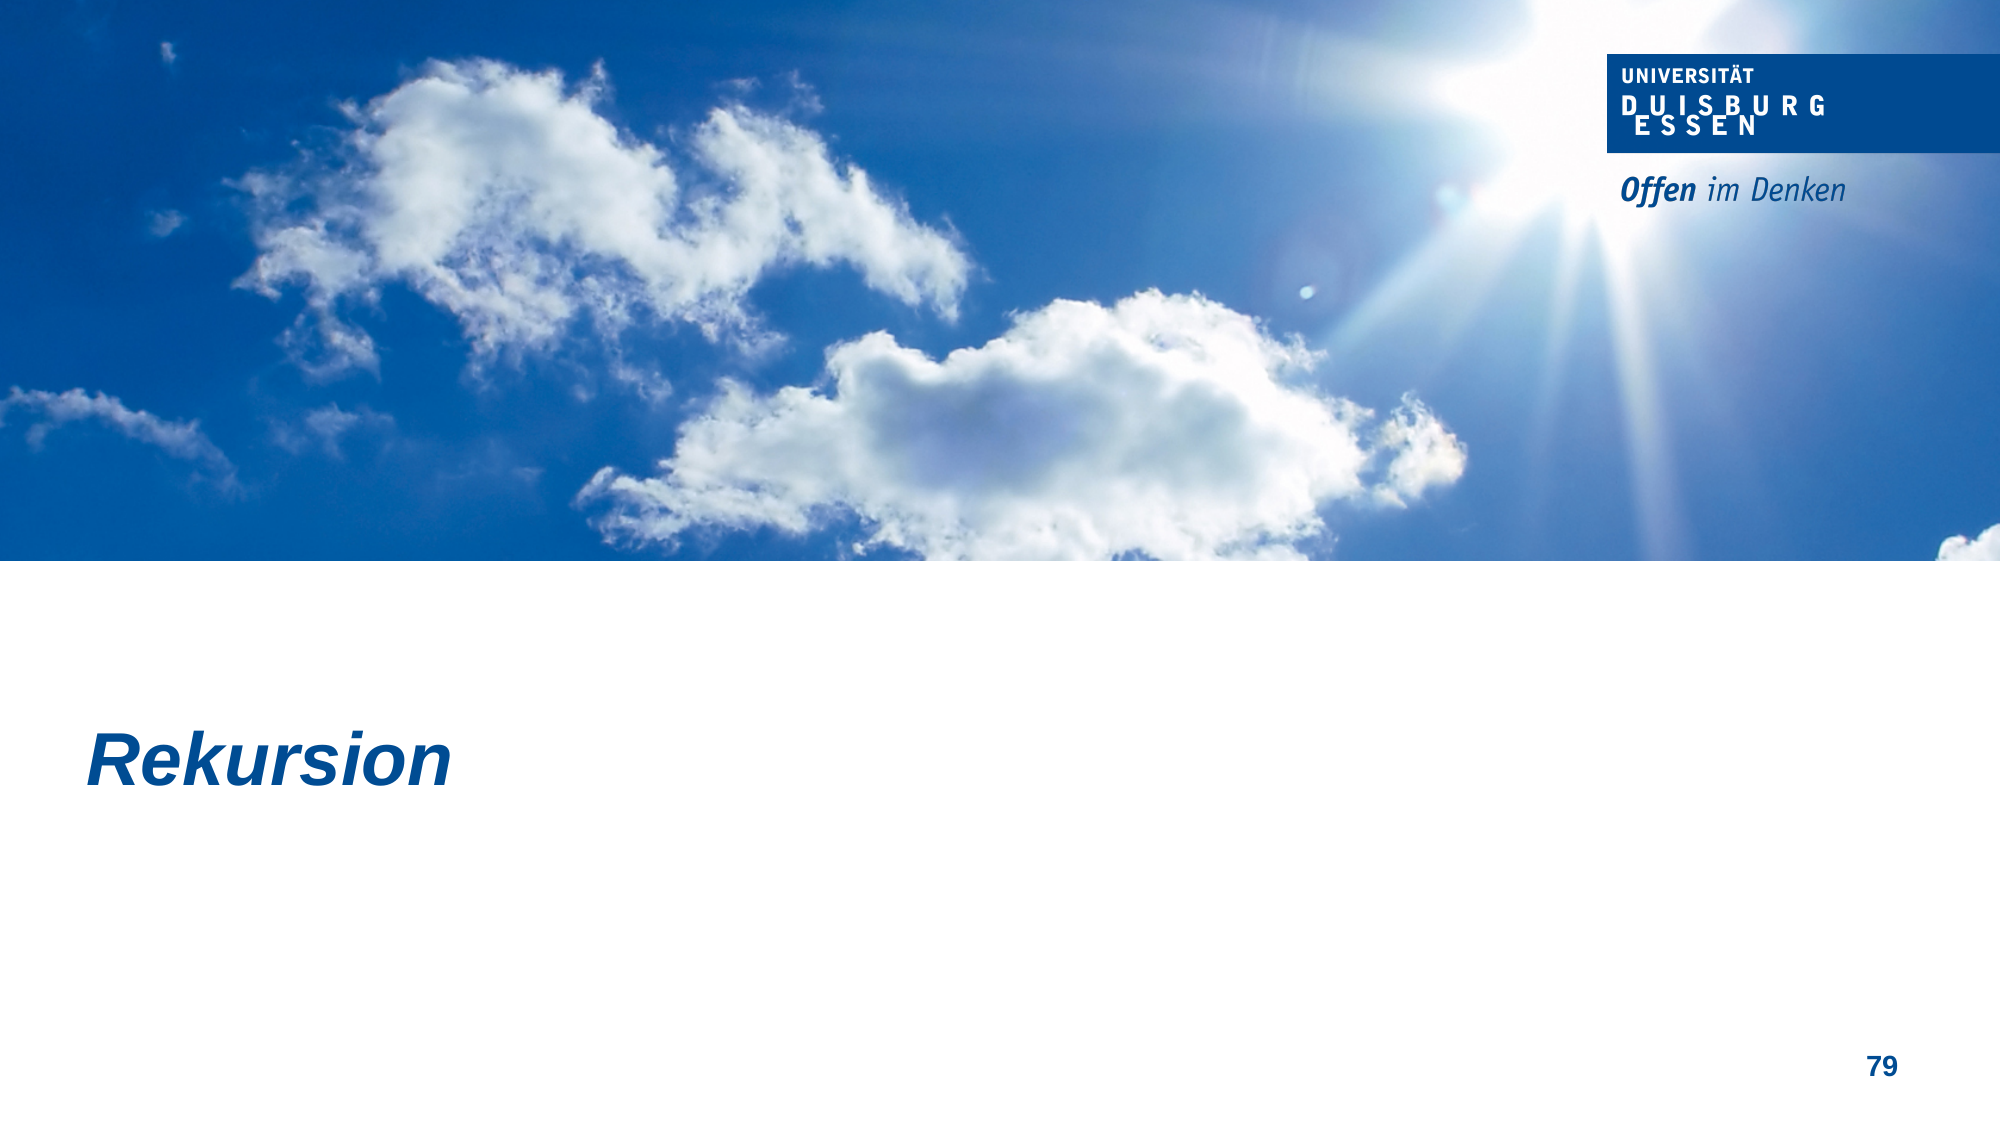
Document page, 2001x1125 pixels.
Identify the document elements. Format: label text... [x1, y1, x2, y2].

slide_number 79 [1677, 1039, 1914, 1081]
picture [0, 0, 2000, 561]
list Rekursion [86, 710, 1276, 789]
